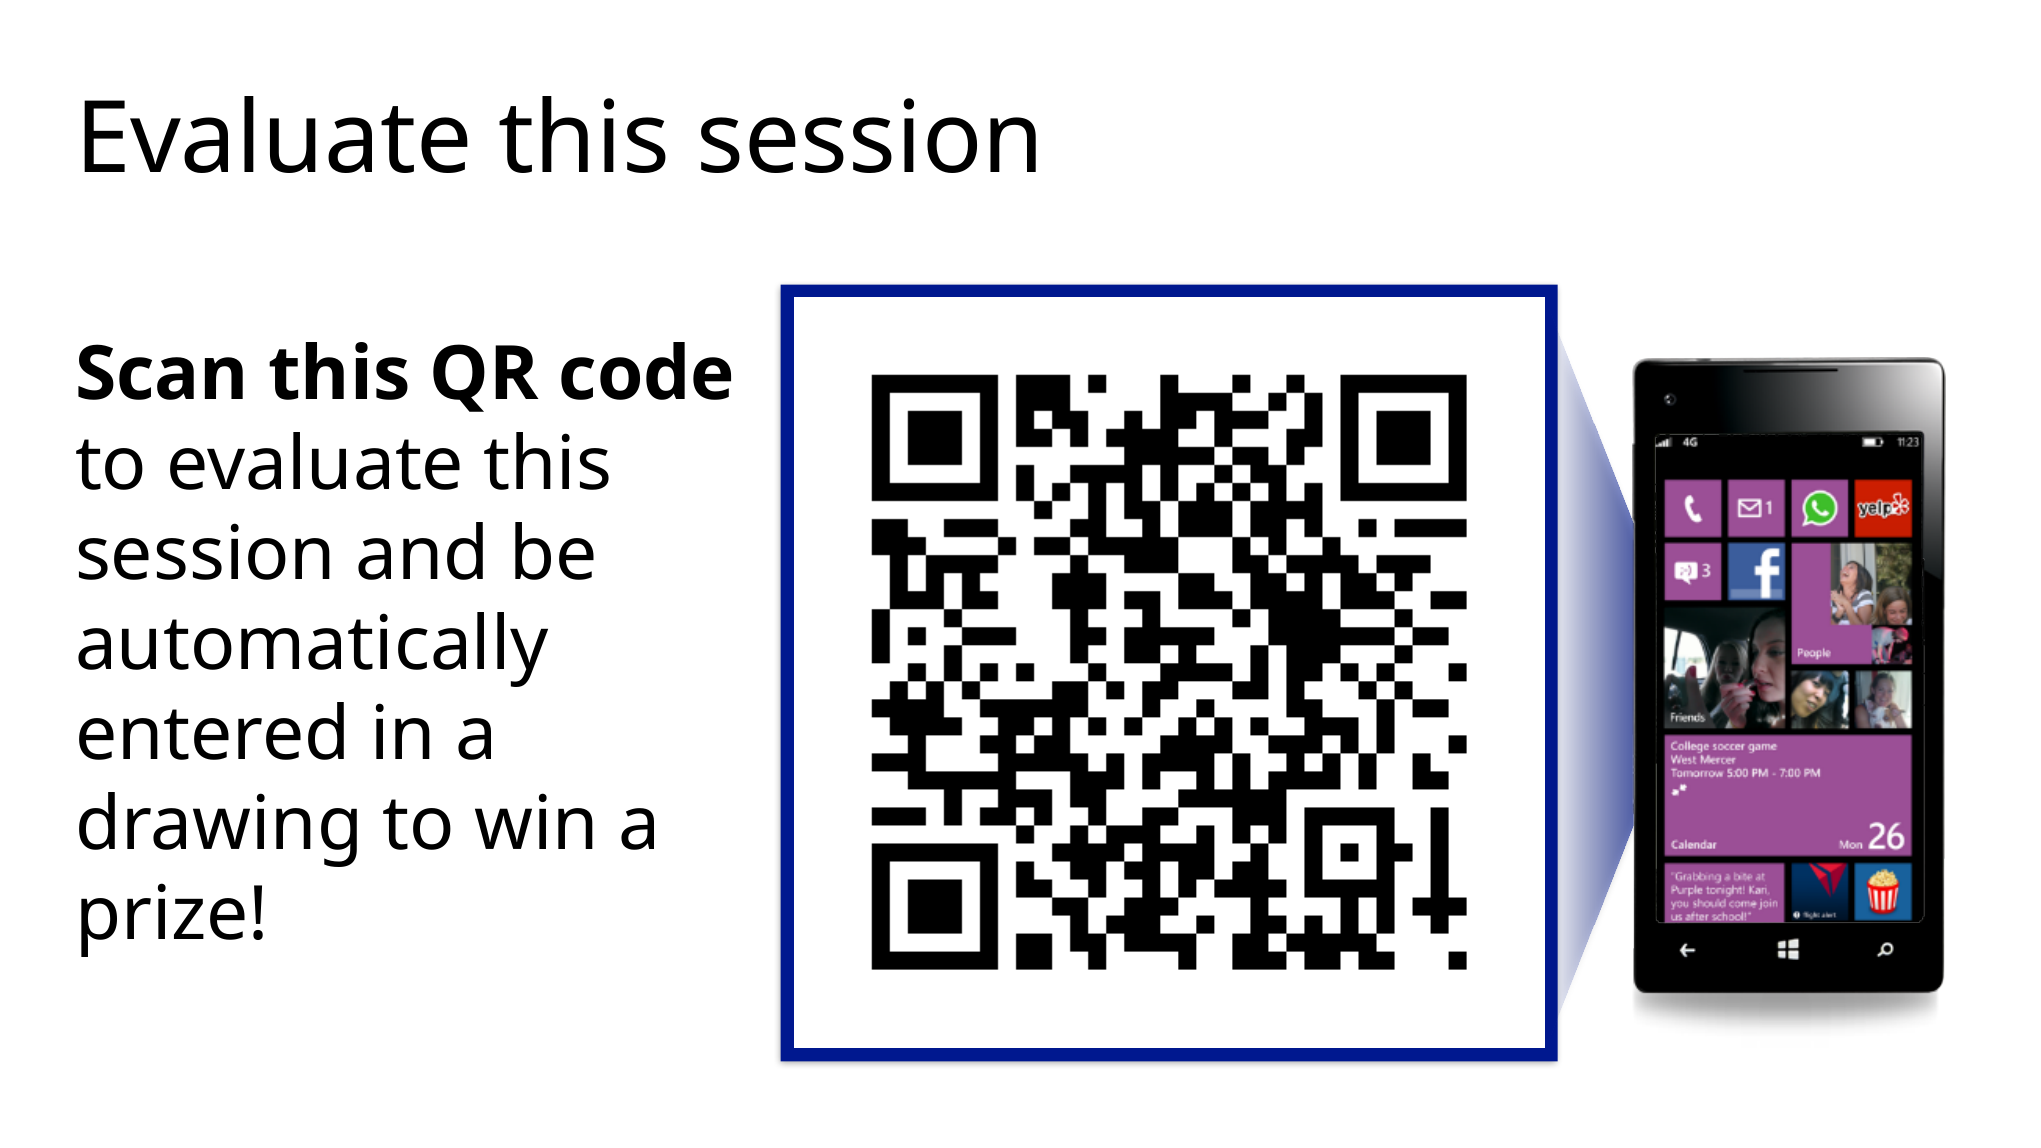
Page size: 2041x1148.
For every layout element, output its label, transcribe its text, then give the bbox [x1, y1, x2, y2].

picture [793, 297, 1545, 1049]
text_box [1630, 357, 1946, 1049]
text_box [1550, 311, 1625, 1038]
list Scan this QR code to evaluate this session and be automatically entered in a drawing to win a prize! [45, 301, 775, 1099]
title Evaluate this session [45, 48, 1996, 199]
text_box [780, 284, 1558, 1062]
